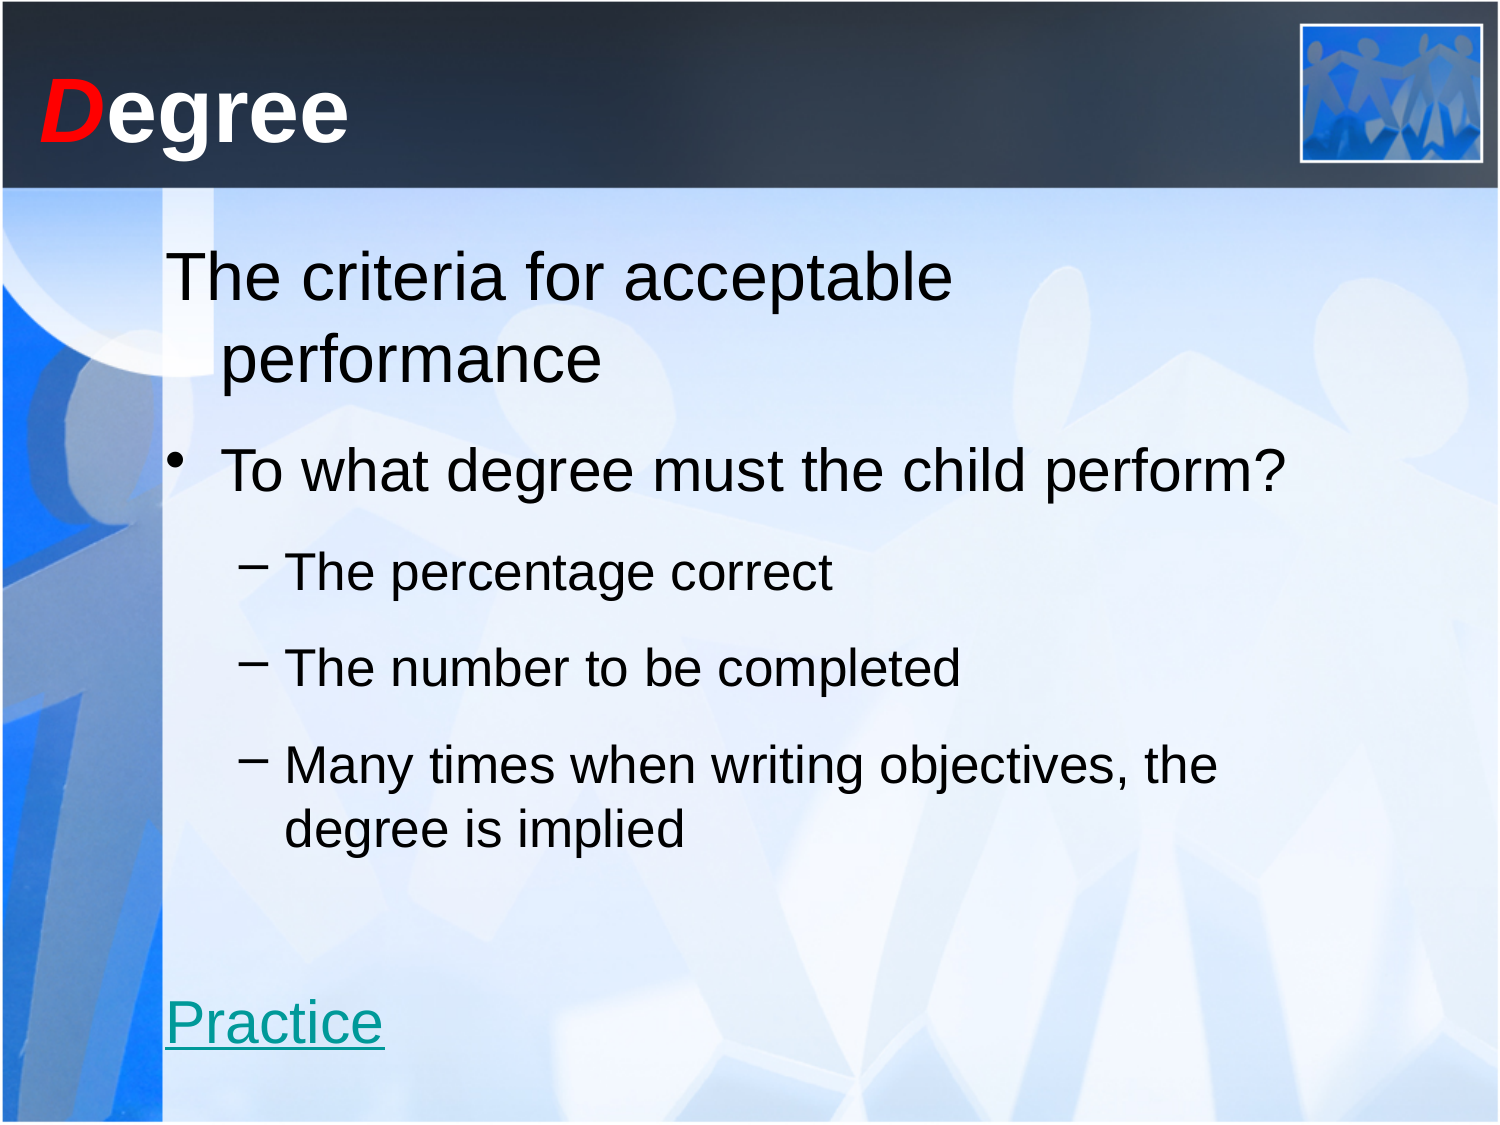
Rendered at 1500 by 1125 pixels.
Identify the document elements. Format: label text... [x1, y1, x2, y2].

title Degree [24, 37, 1475, 175]
list The criteria for acceptable performance To what degree must the child perform? The percentage correct The number to be completed Many times when writing objectives, the degree is implied Practice [150, 224, 1338, 1068]
picture [0, 0, 1500, 1125]
